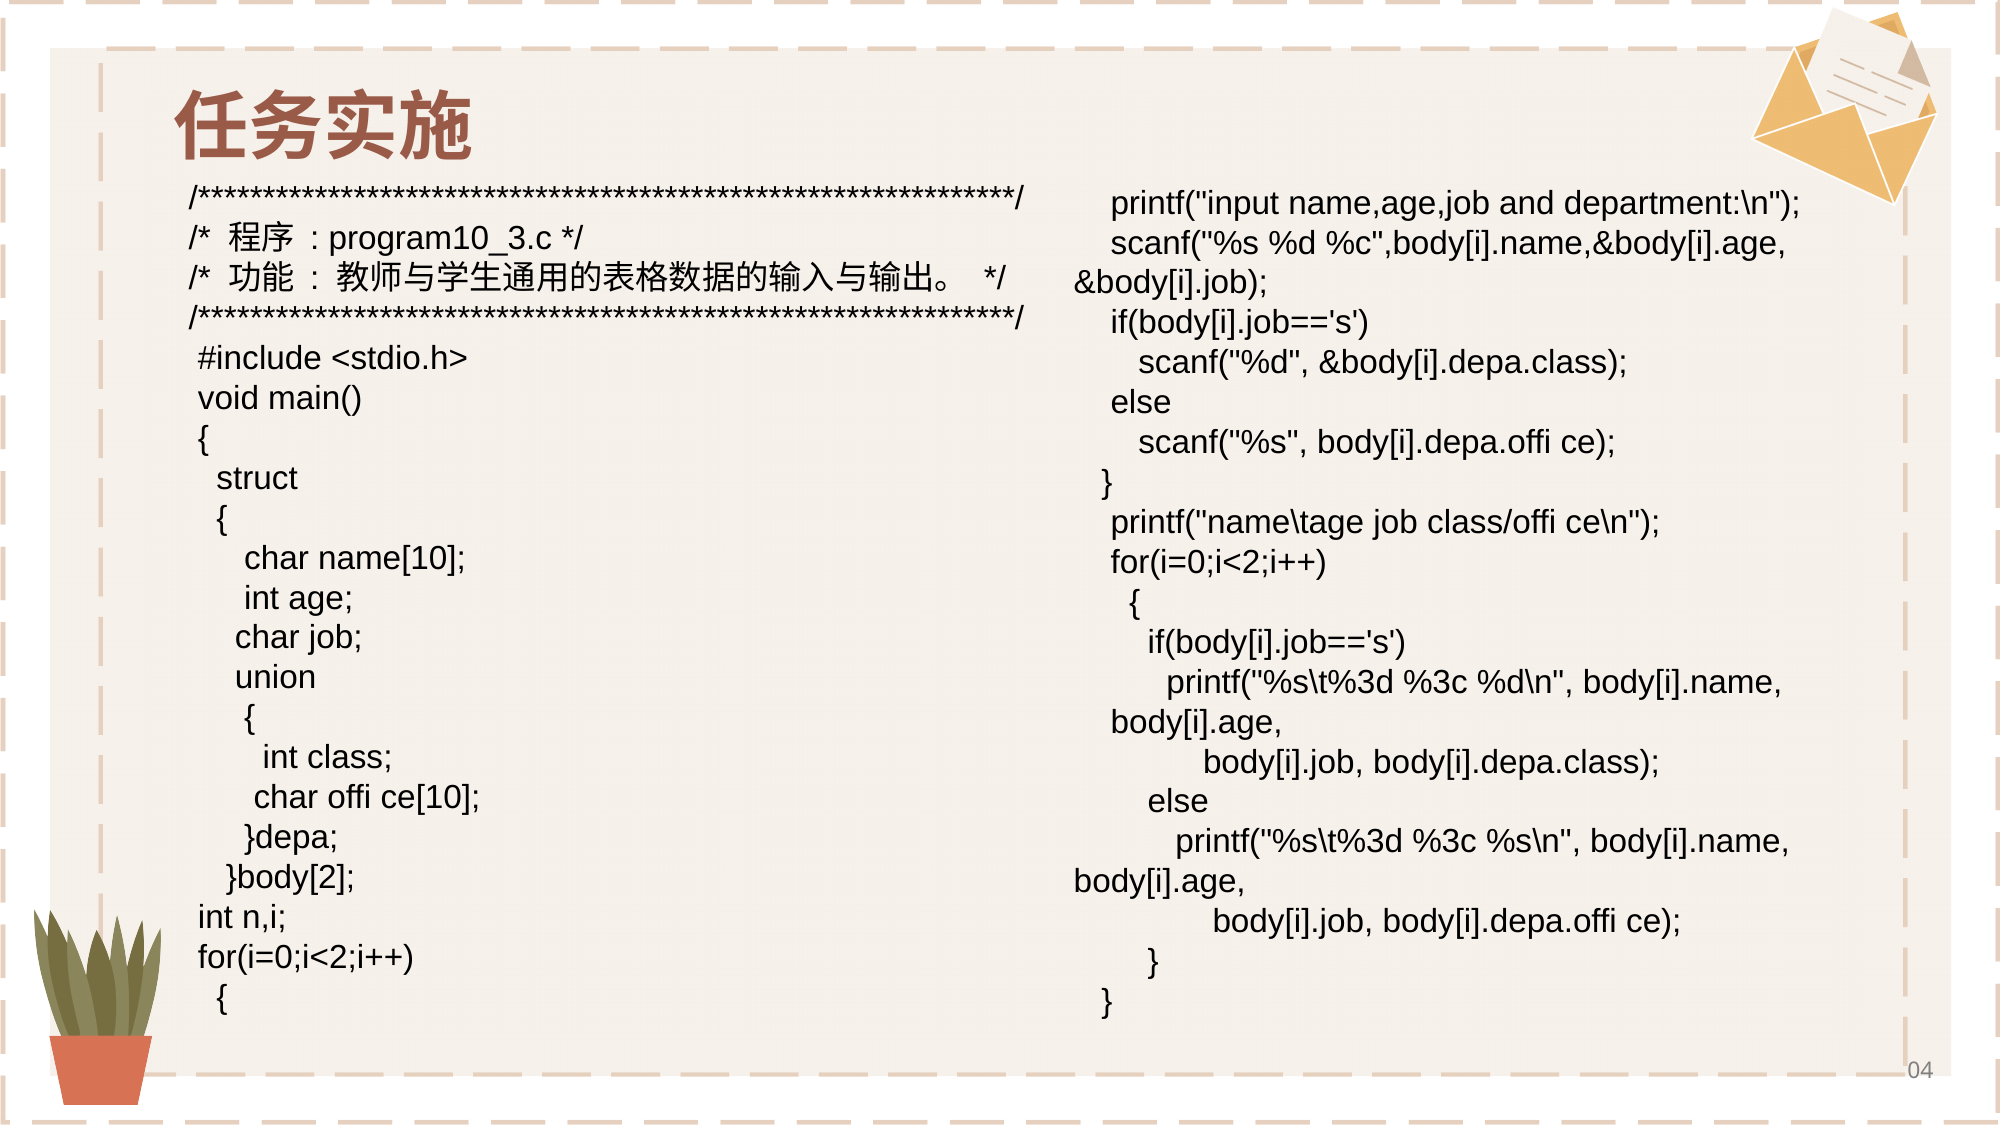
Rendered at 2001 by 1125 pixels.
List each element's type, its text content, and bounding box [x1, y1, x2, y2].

picture [0, 0, 2000, 1125]
text_box 04 [1904, 1055, 1937, 1083]
